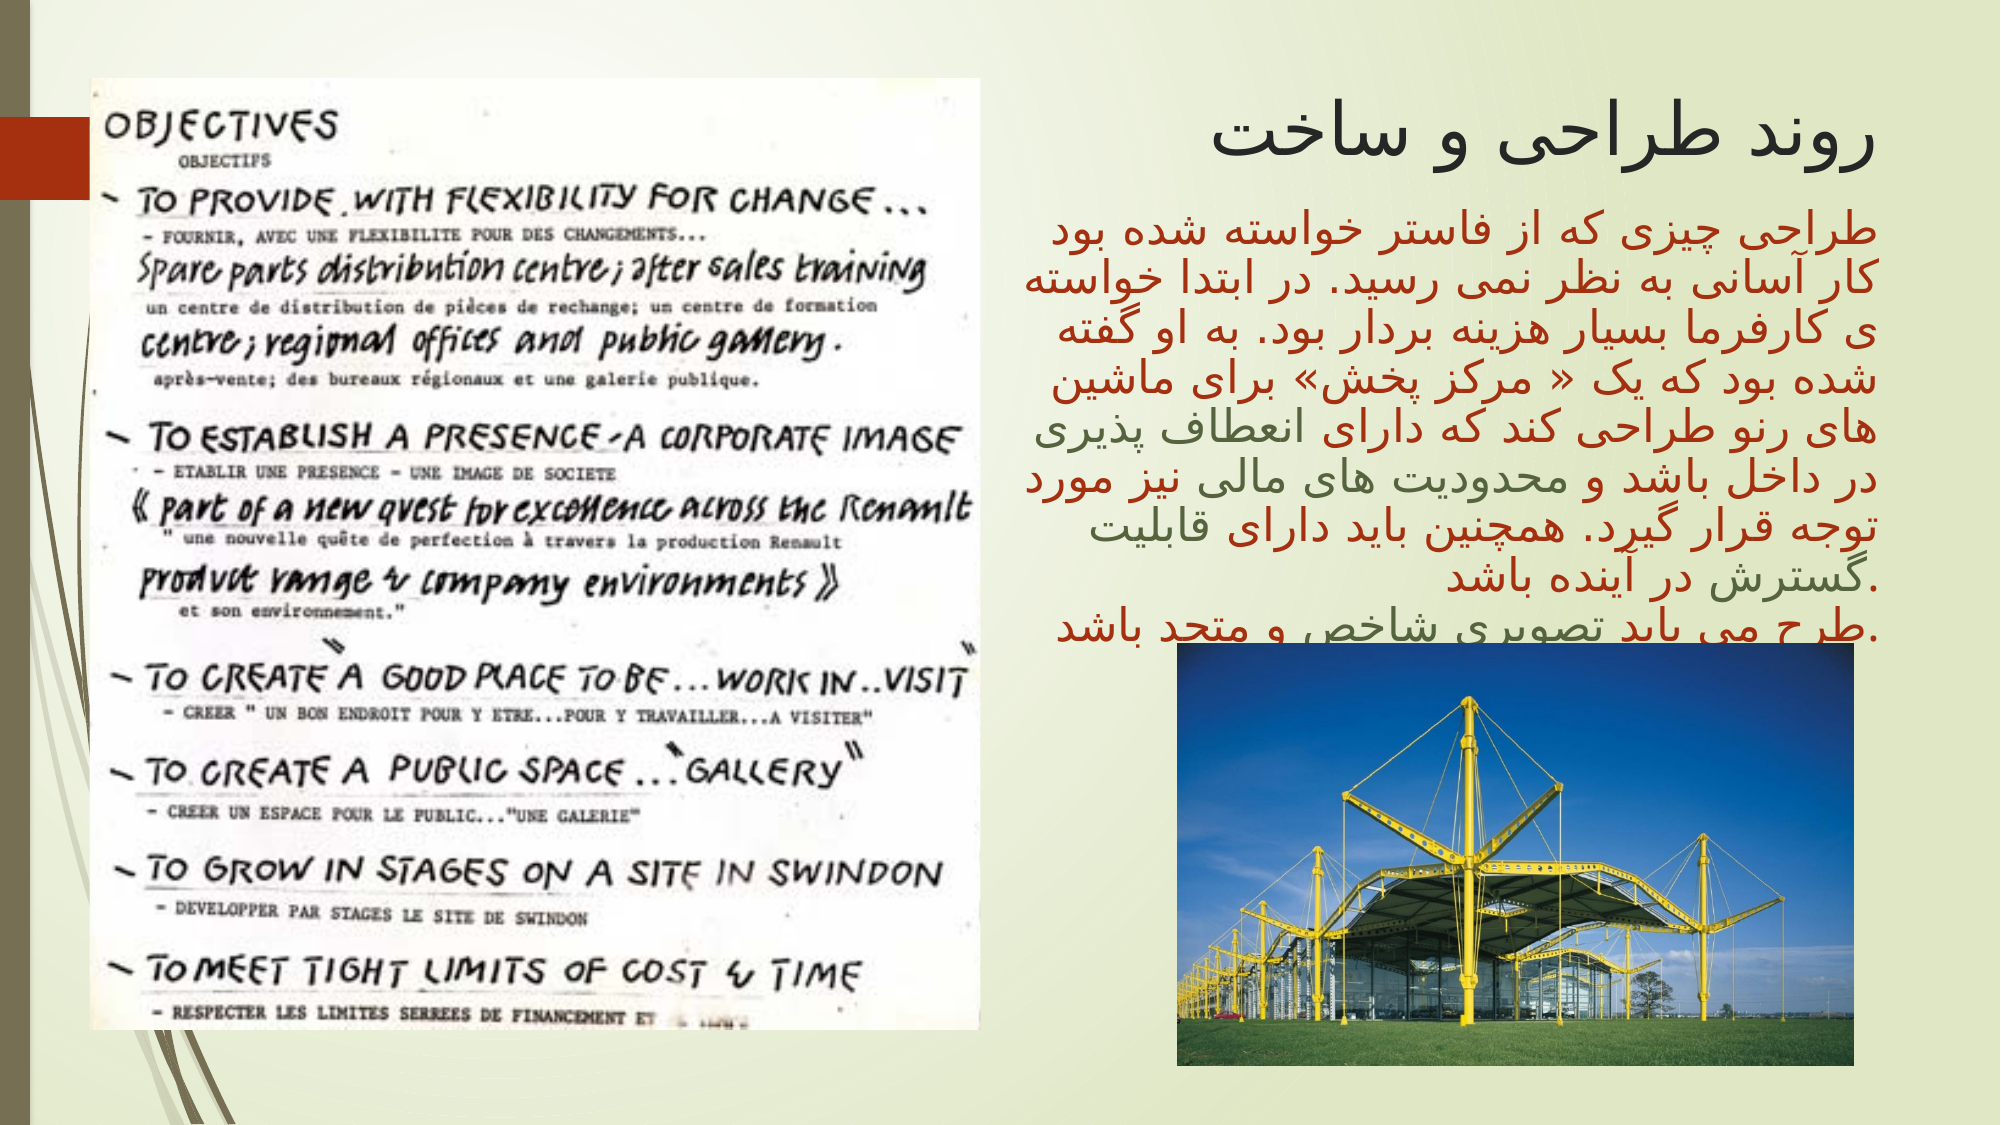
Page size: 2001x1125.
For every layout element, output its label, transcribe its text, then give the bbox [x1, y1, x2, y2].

text_box طراحی چیزی که از فاستر خواسته شده بود کار آسانی به نظر نمی رسید. در ابتدا خواسته ی کارفرما بسیار هزینه بردار بود. به او گفته شده بود که یک « مرکز پخش» برای ماشین های رنو طراحی کند که دارای انعطاف پذیری در داخل باشد و محدودیت های مالی نیز مورد توجه قرار گیرد. همچنین باید دارای قابلیت گسترش در آینده باشد. طرح می باید تصویری شاخص و متحد باشد. [998, 197, 1895, 665]
title روند طراحی و ساخت [274, 73, 1895, 179]
picture [1177, 642, 1854, 1066]
picture [89, 78, 981, 1031]
